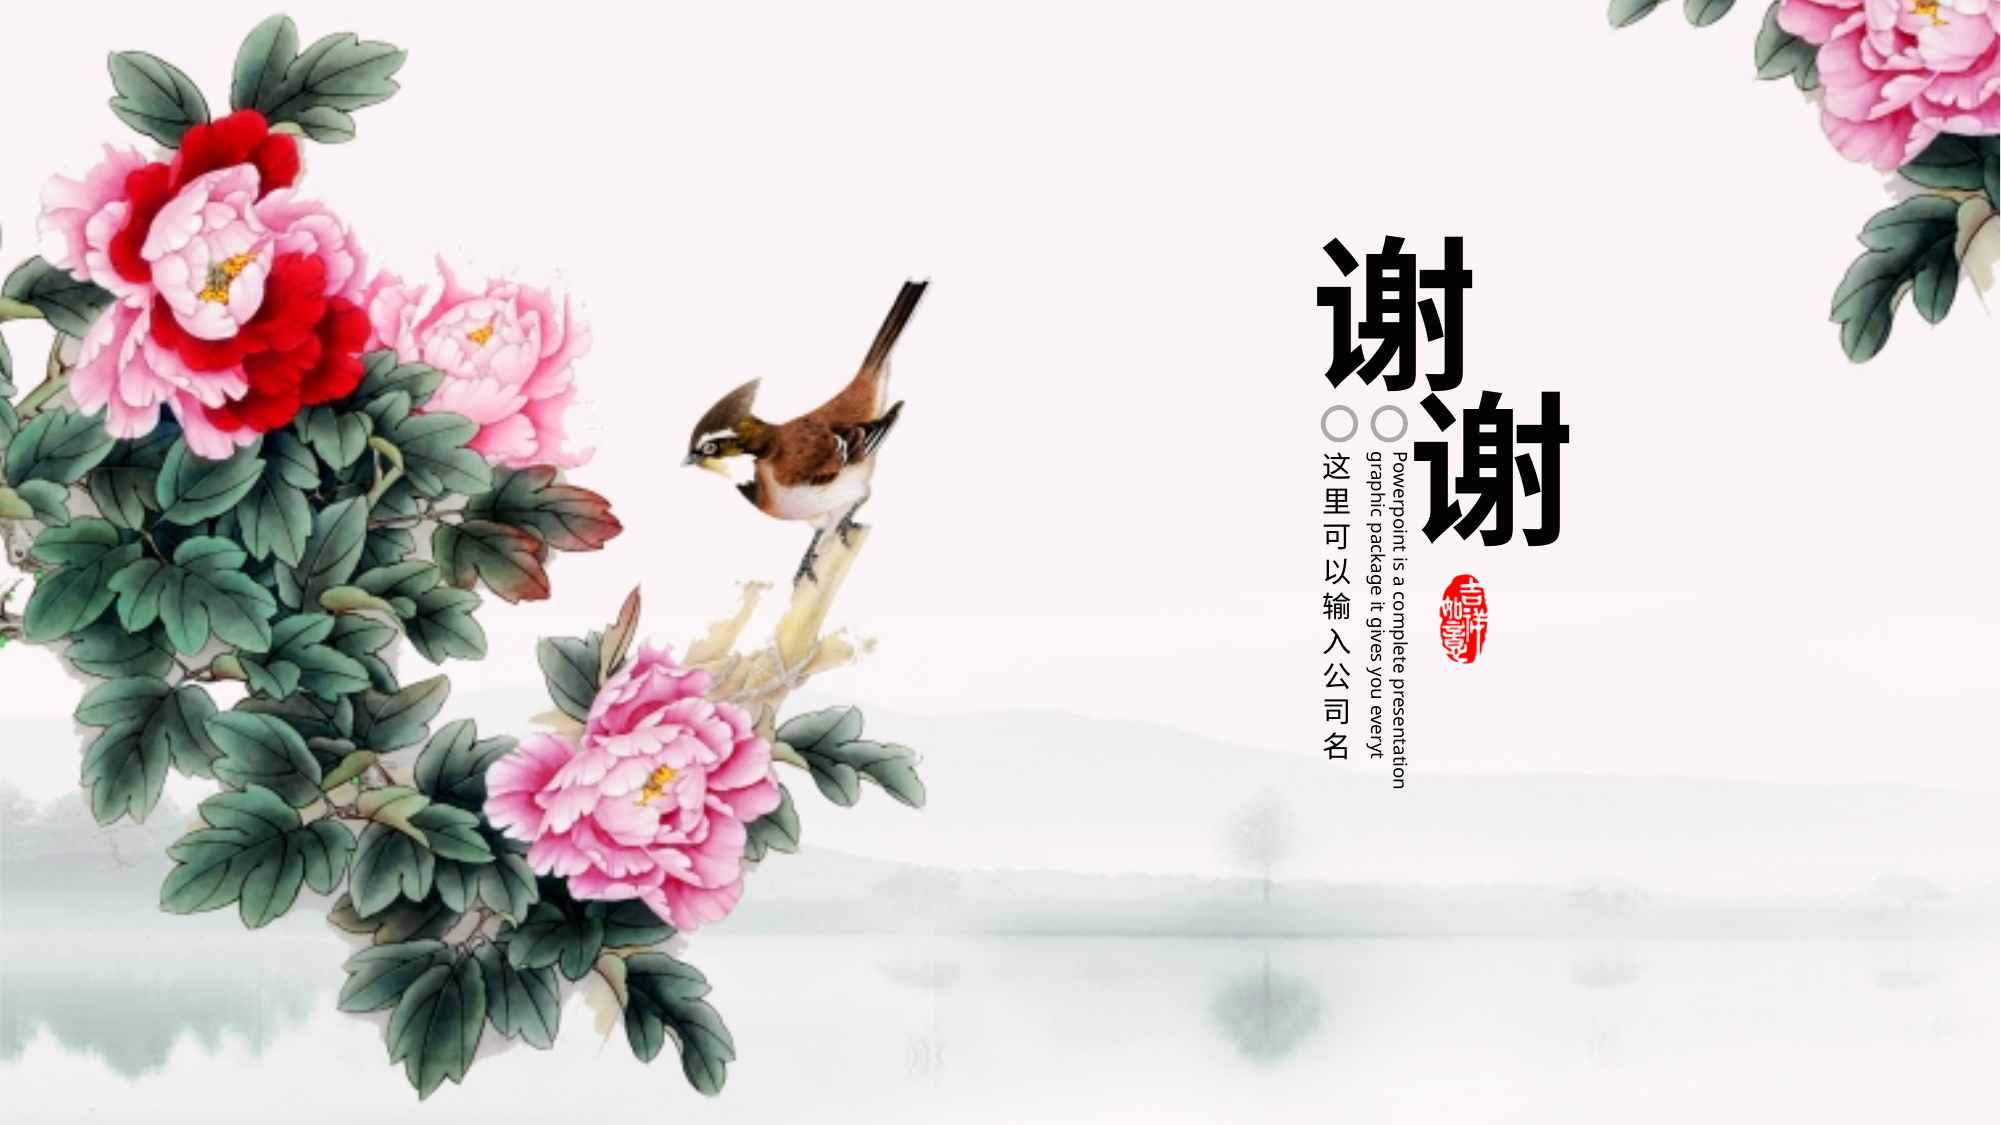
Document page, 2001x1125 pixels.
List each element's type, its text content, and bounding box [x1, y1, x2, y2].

text_box 谢 [1393, 358, 1575, 574]
text_box [1371, 406, 1407, 442]
text_box Powerpoint is a complete presentation graphic package it gives you everyt [1367, 451, 1413, 837]
picture [0, 0, 2001, 1125]
text_box 谢 [1296, 203, 1478, 419]
text_box 这里可以输入公司 名 [1311, 351, 1360, 861]
